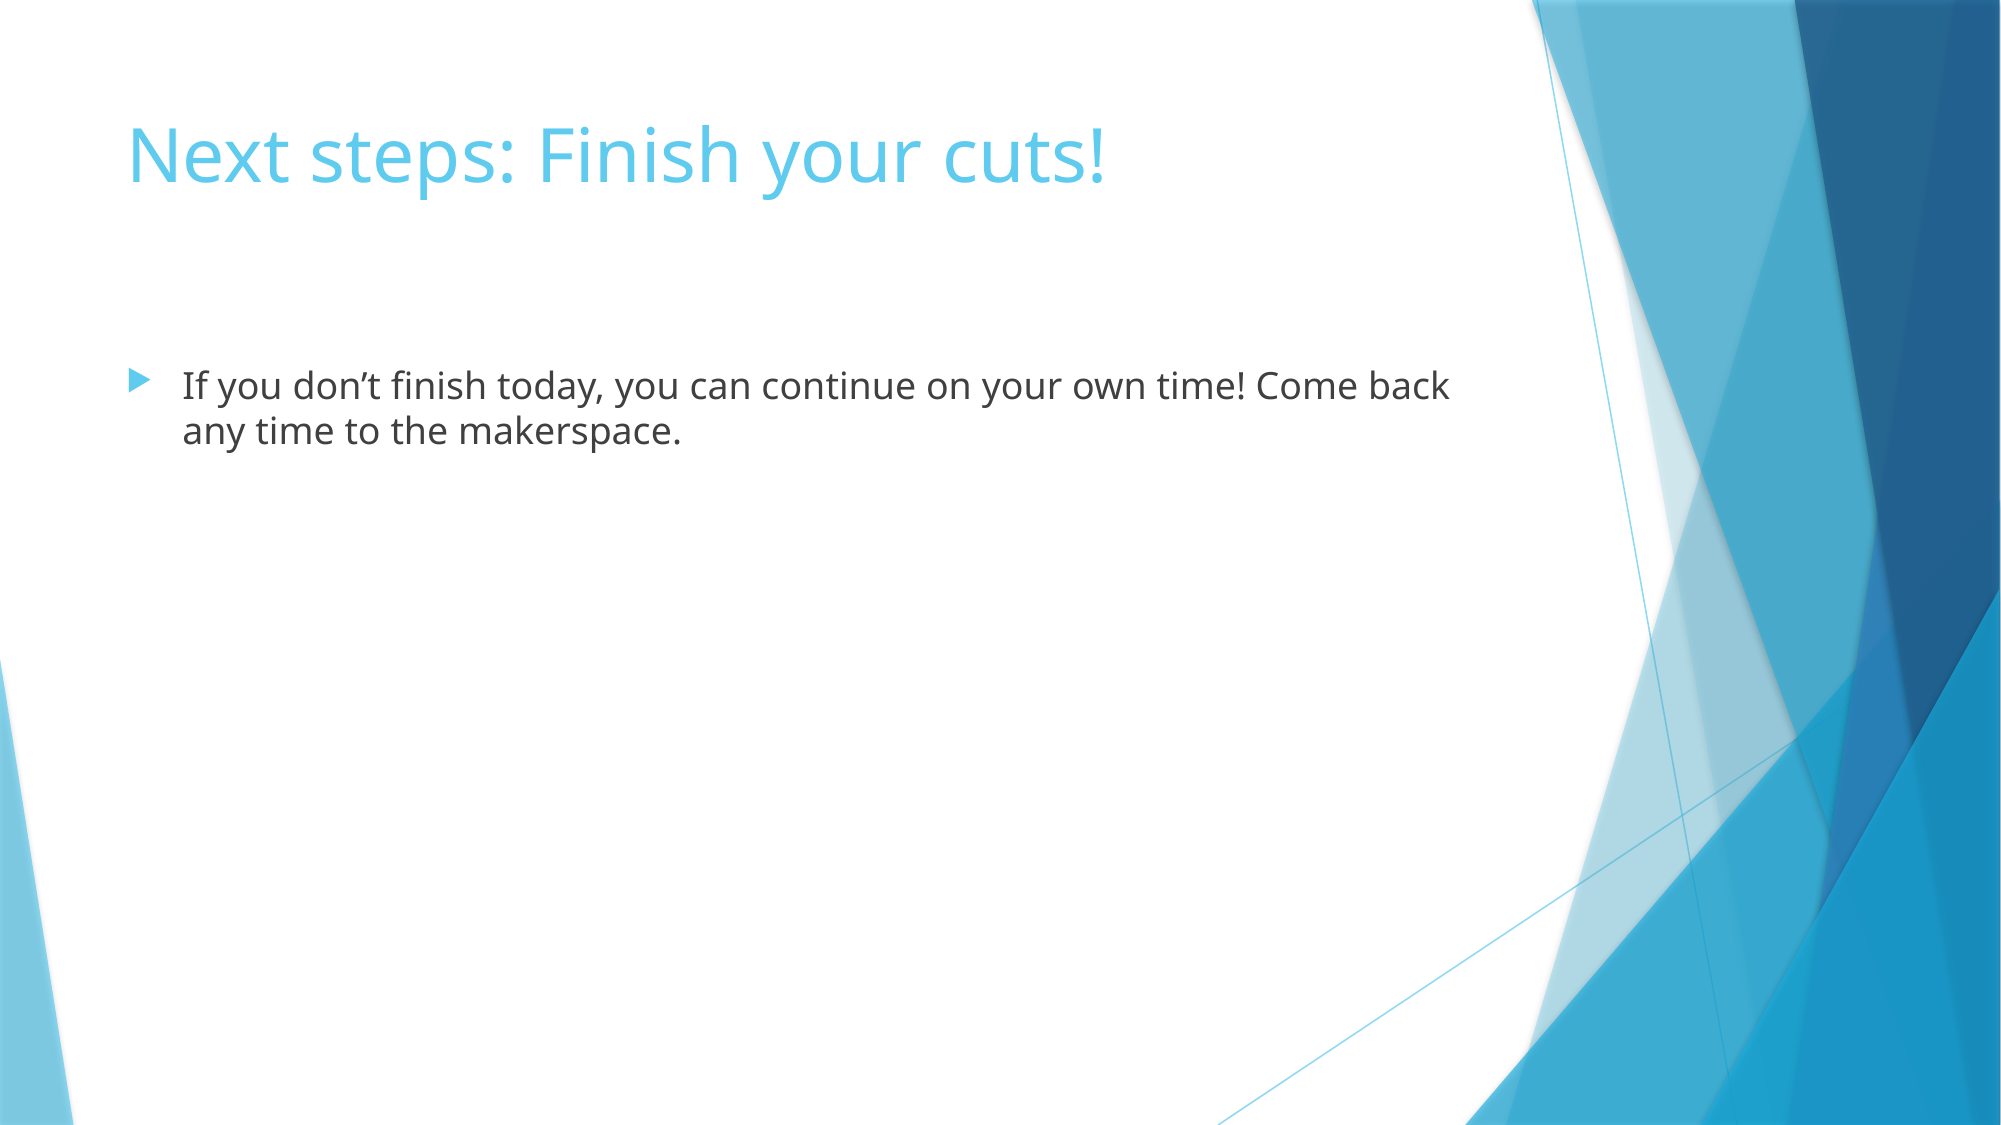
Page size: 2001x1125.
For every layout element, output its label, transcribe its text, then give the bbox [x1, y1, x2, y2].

list If you don’t finish today, you can continue on your own time! Come back any time to the makerspace. [111, 354, 1522, 992]
title Next steps: Finish your cuts! [111, 99, 1522, 317]
